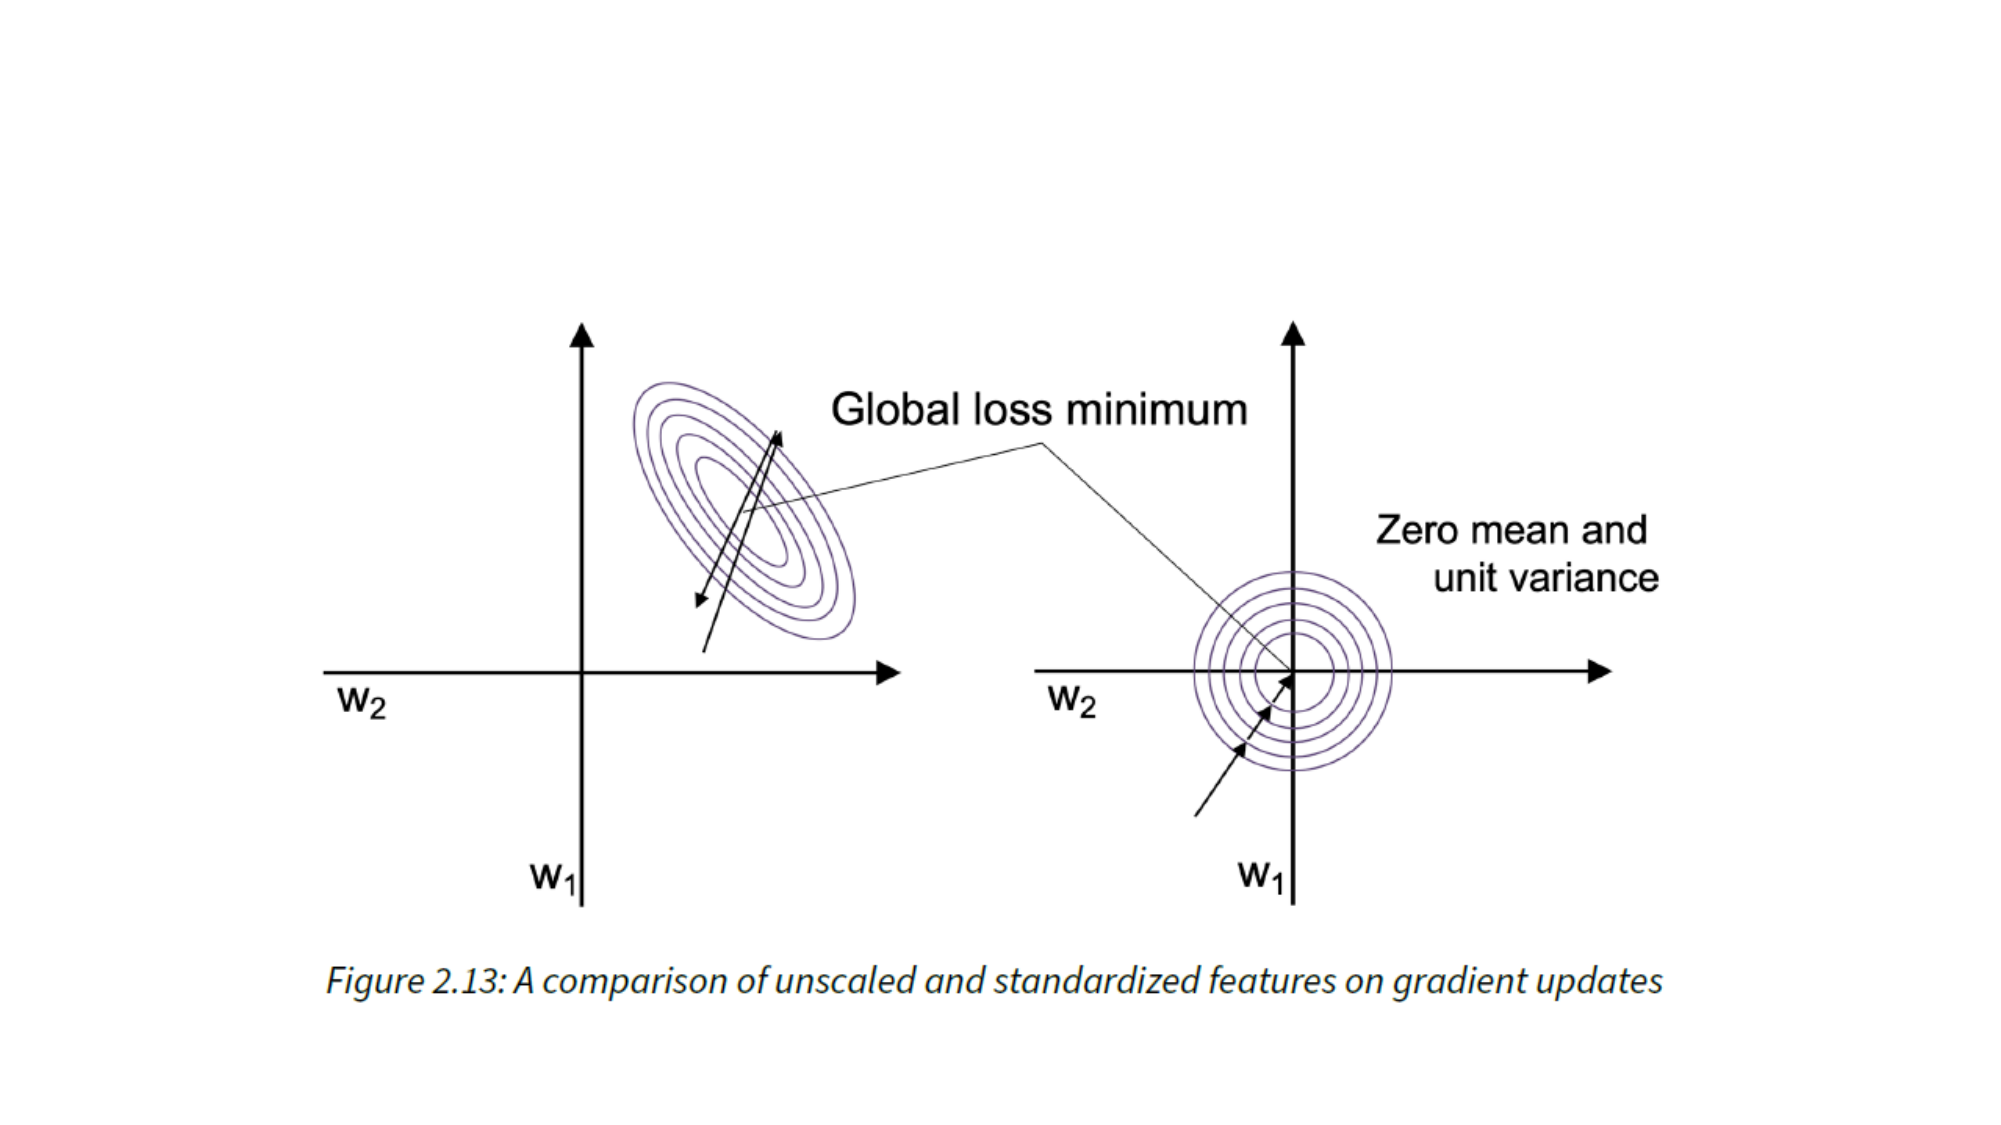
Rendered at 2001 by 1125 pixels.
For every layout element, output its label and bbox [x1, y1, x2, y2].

list [313, 307, 1686, 1006]
